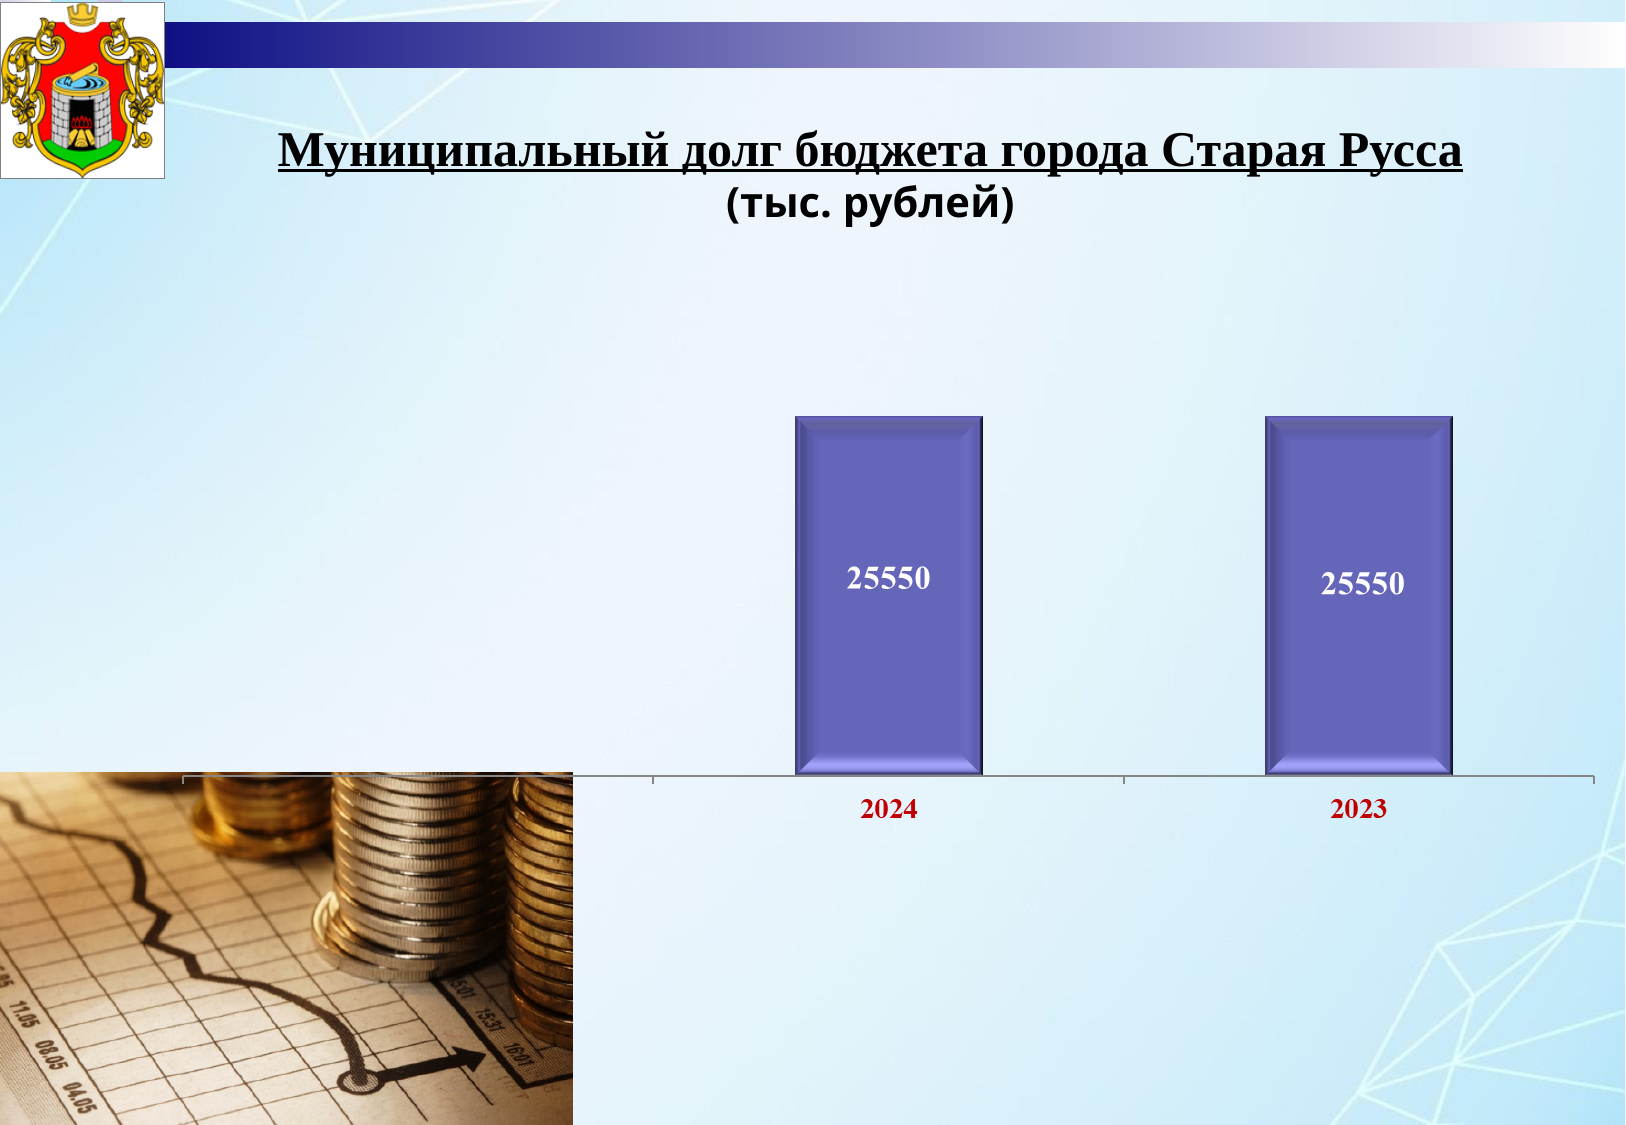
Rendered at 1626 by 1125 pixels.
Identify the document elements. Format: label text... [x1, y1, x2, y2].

picture [0, 0, 1626, 1125]
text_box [151, 321, 1625, 847]
title Муниципальный долг бюджета города Старая Русса (тыс. рублей) [165, 116, 1576, 276]
